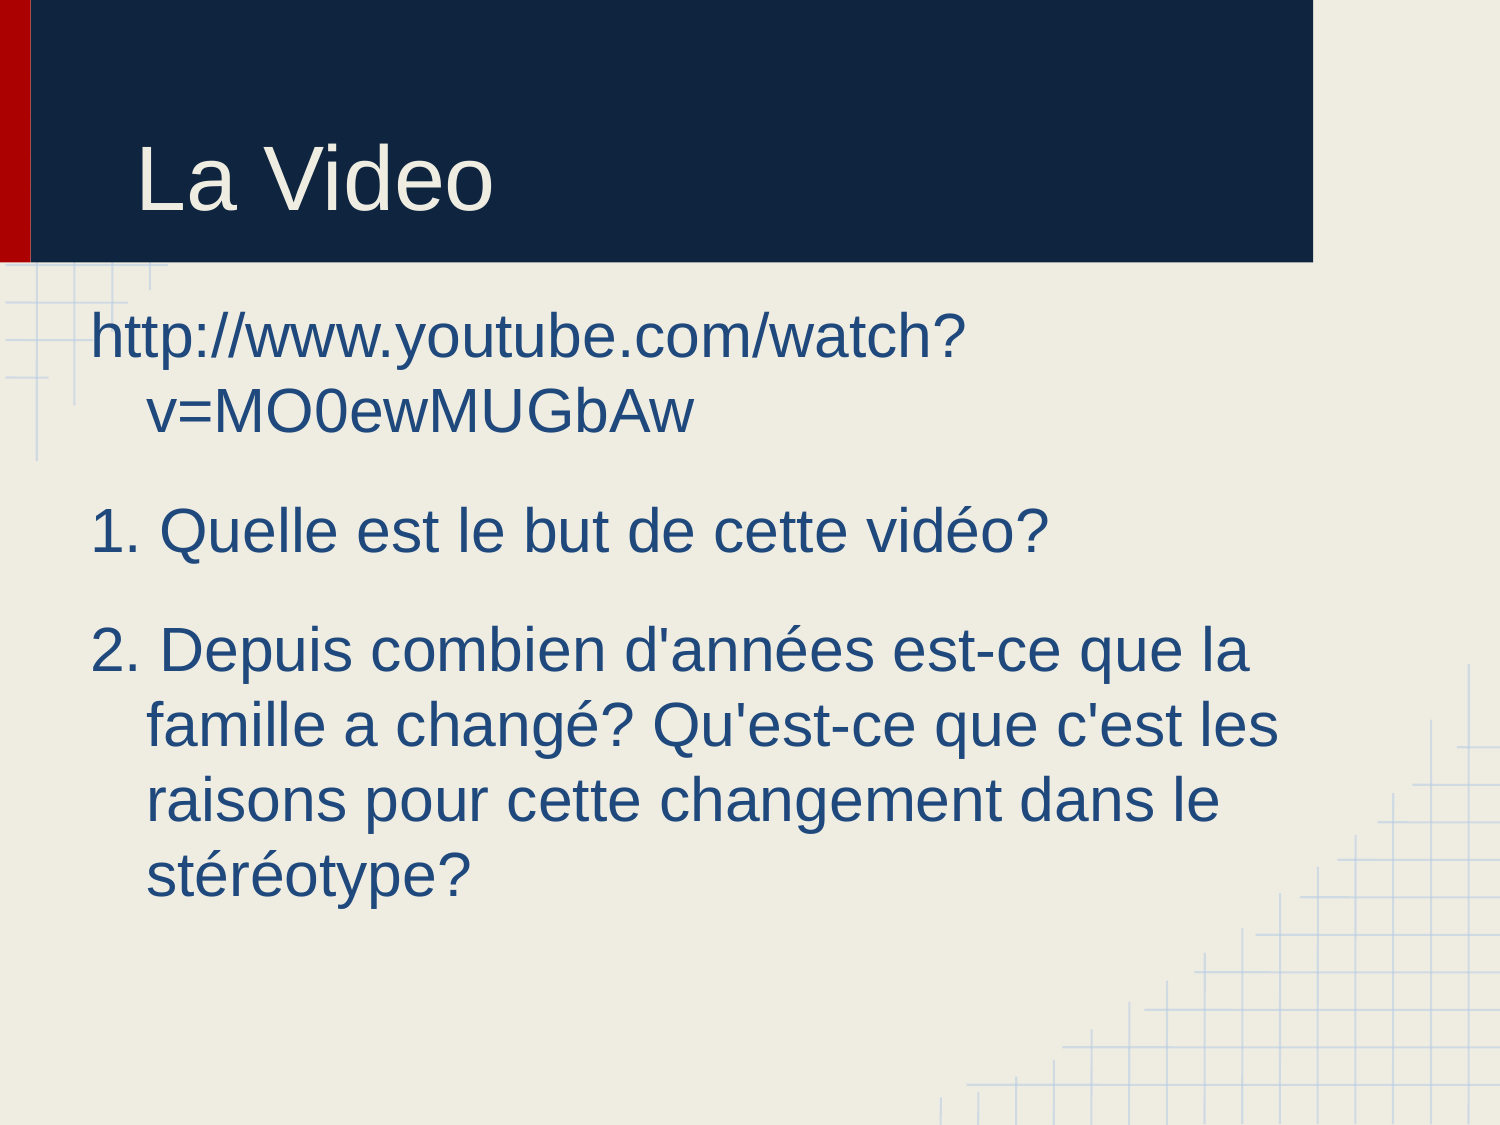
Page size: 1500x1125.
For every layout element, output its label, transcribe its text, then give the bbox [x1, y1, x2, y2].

title La Video [75, 22, 1276, 244]
list http://www.youtube.com/watch?v=MO0ewMUGbAw 1. Quelle est le but de cette vidéo? 2. Depuis combien d'années est-ce que la famille a changé? Qu'est-ce que c'est les raisons pour cette changement dans le stéréotype? éé [75, 279, 1425, 1074]
